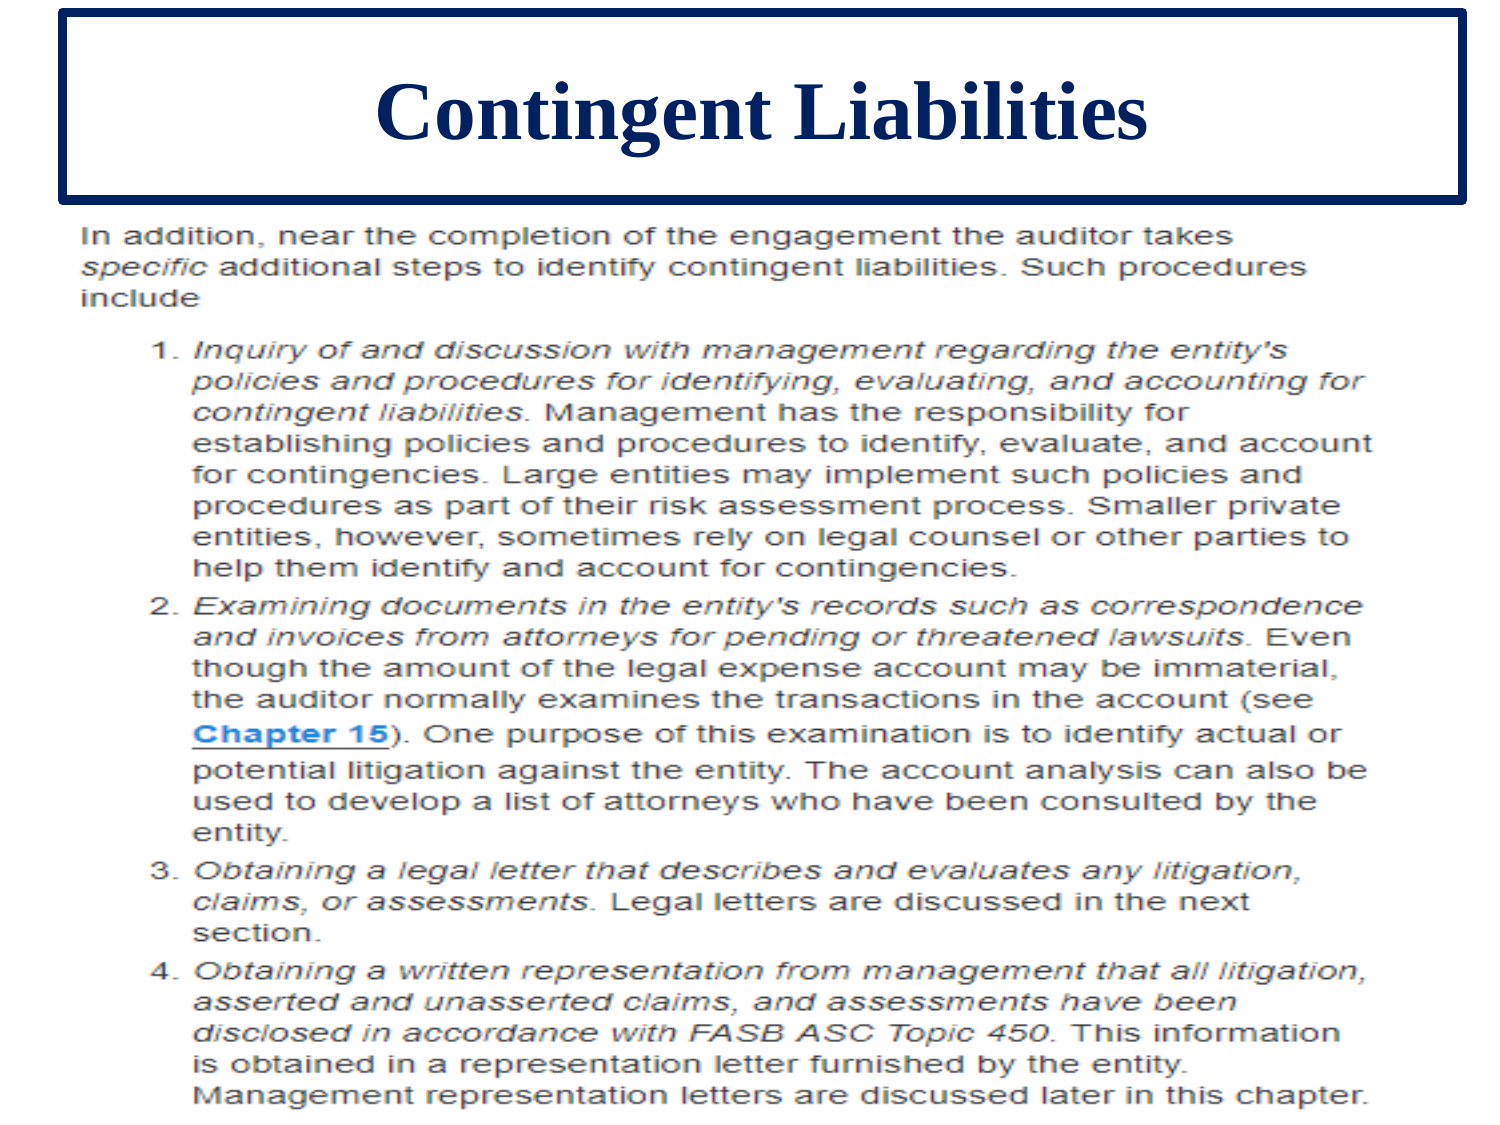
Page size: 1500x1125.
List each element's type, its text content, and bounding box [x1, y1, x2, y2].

title Contingent Liabilities [58, 8, 1467, 205]
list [62, 212, 1463, 1125]
